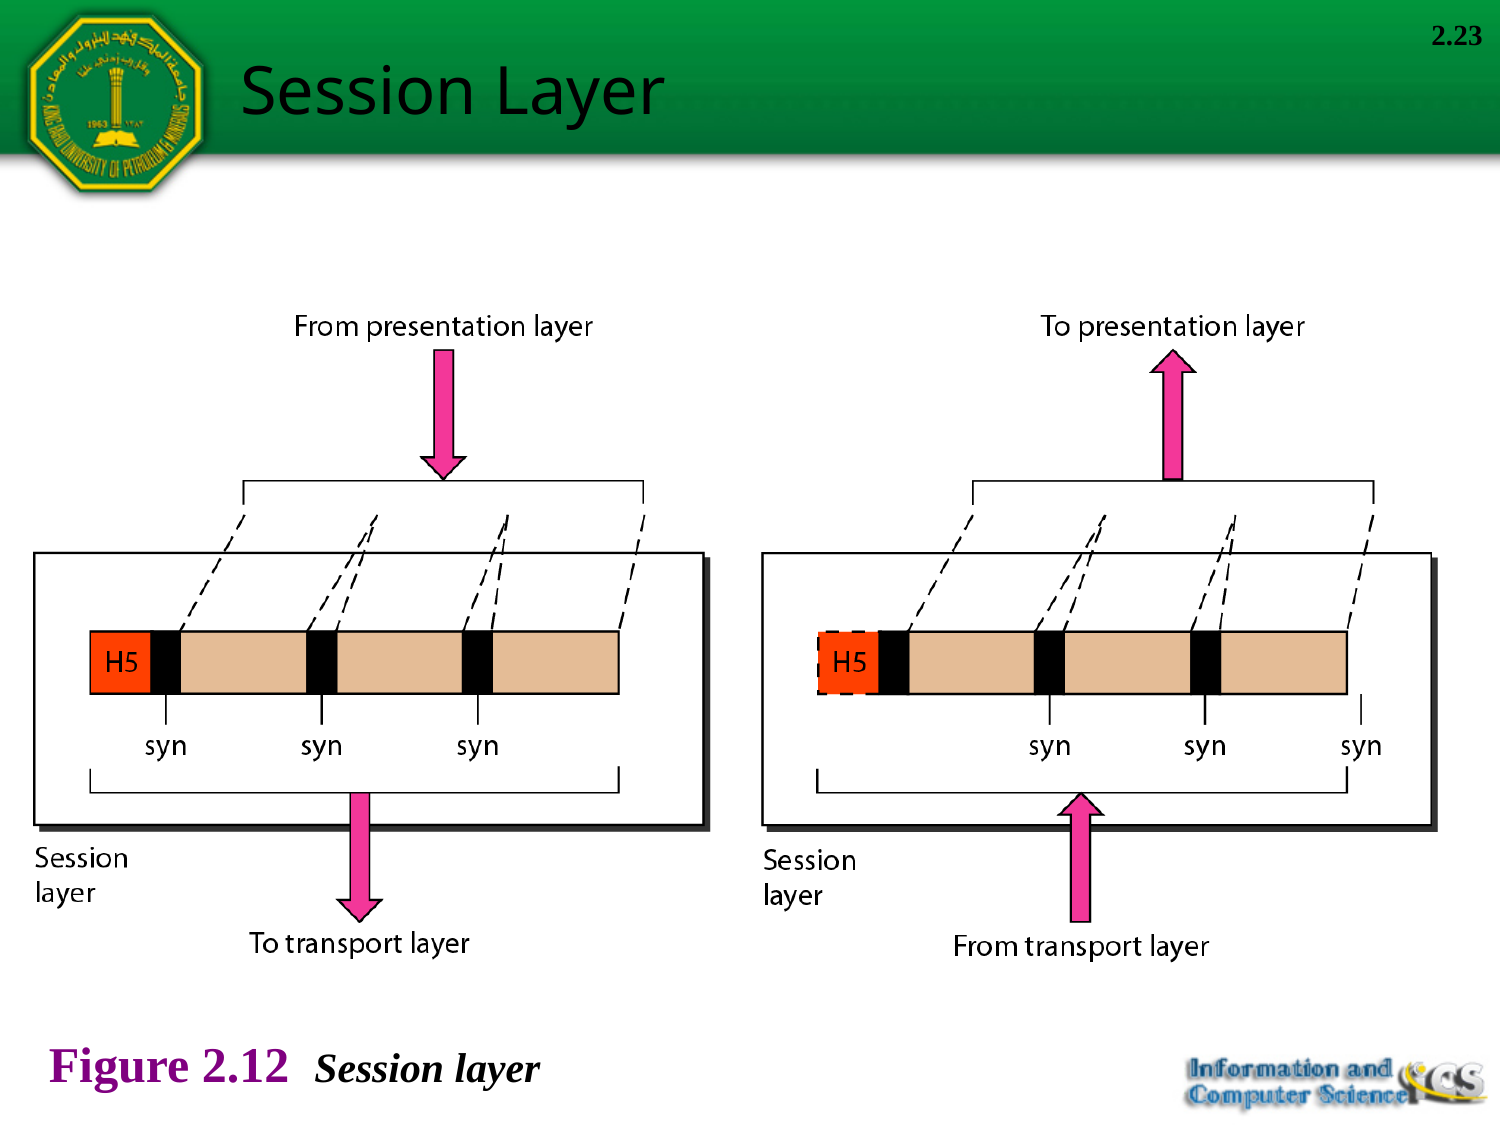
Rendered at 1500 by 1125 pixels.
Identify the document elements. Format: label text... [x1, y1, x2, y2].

text_box Figure 2.12 Session layer [33, 1024, 556, 1100]
slide_number 2.23 [1412, 4, 1498, 65]
picture [0, 0, 1500, 1125]
title Session Layer [225, 24, 1475, 150]
